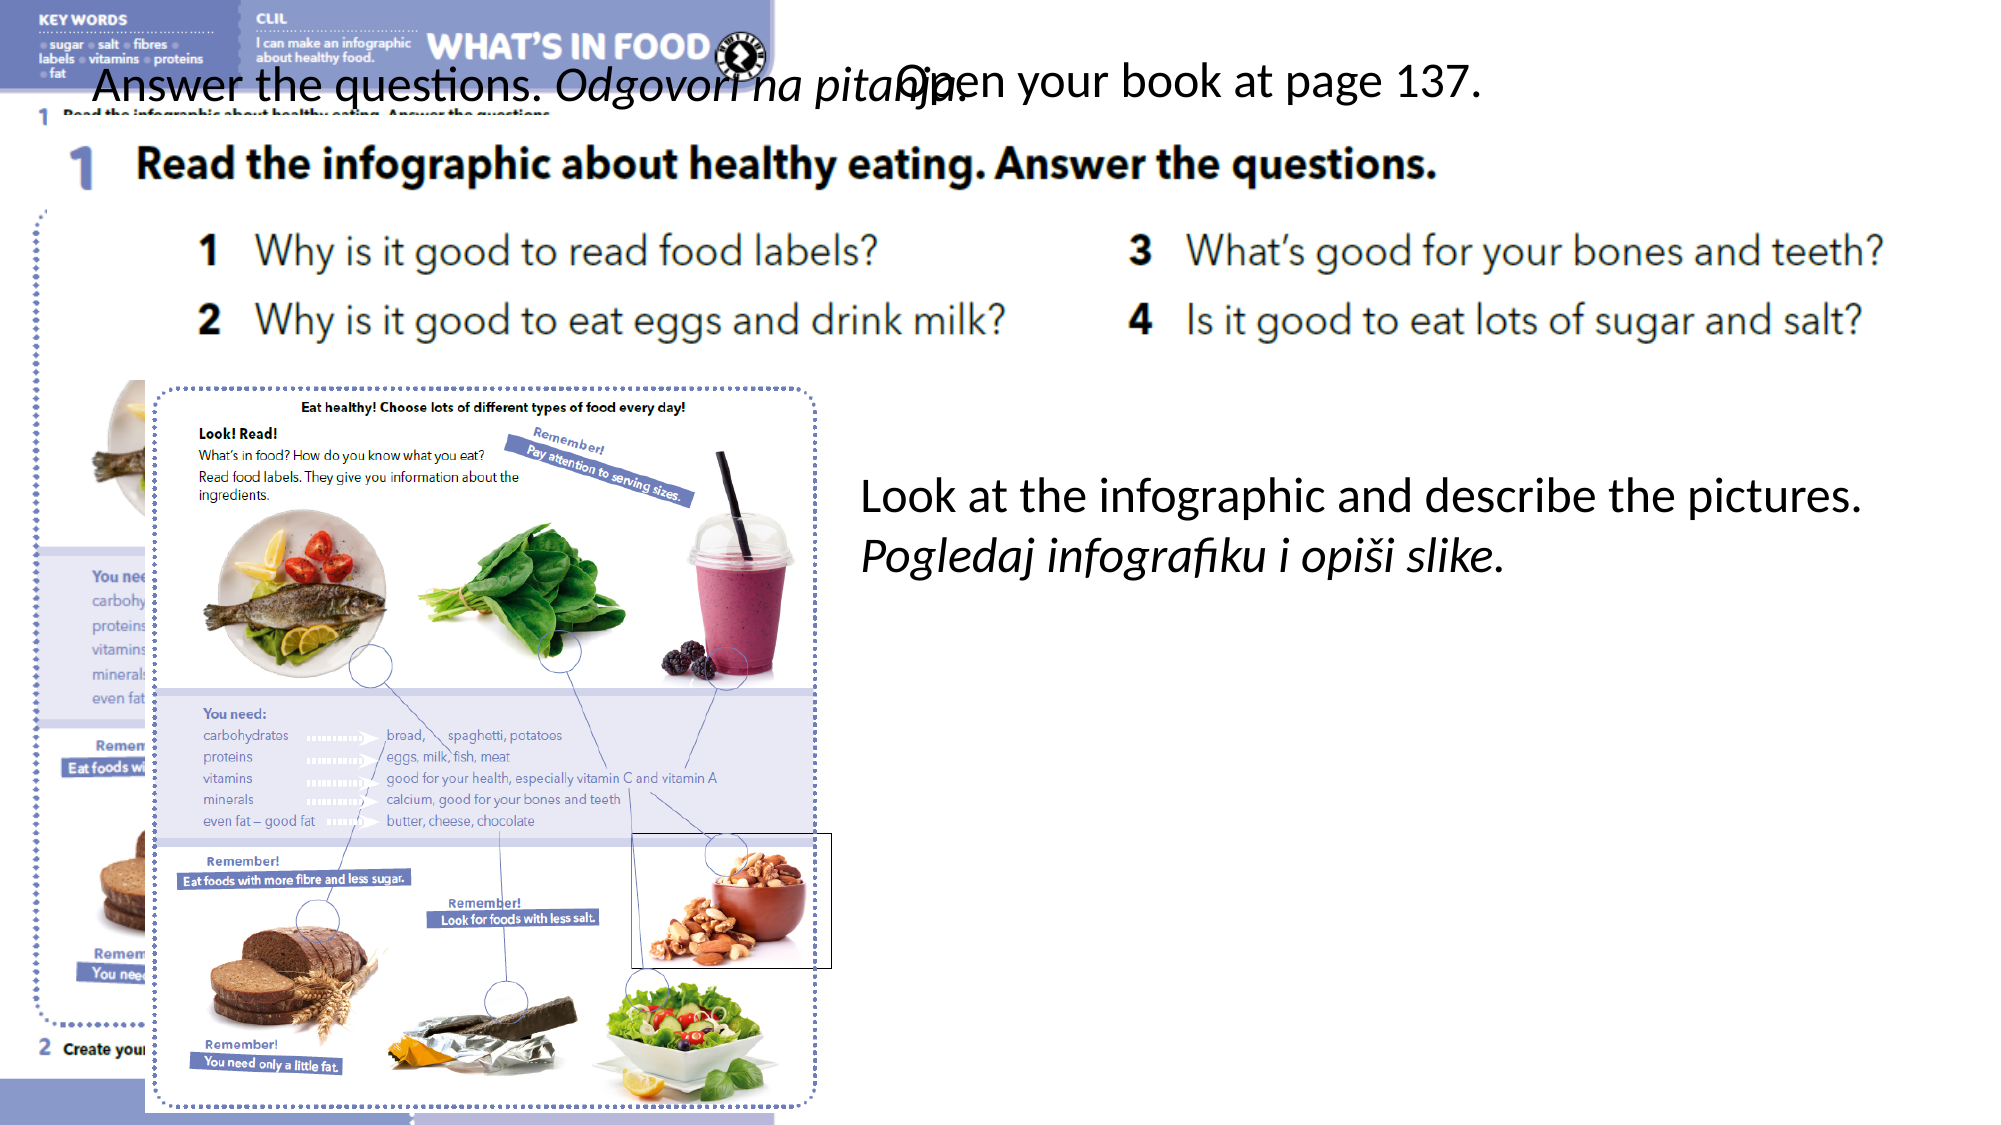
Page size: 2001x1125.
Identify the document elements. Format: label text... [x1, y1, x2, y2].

text_box Open your book at page 137. [880, 39, 1923, 115]
text_box Look at the infographic and describe the pictures. Pogledaj infografiku i opiši slike. [846, 454, 1923, 590]
text_box Answer the questions. Odgovori na pitanja. [811, 43, 1108, 115]
picture [0, 0, 1923, 1125]
